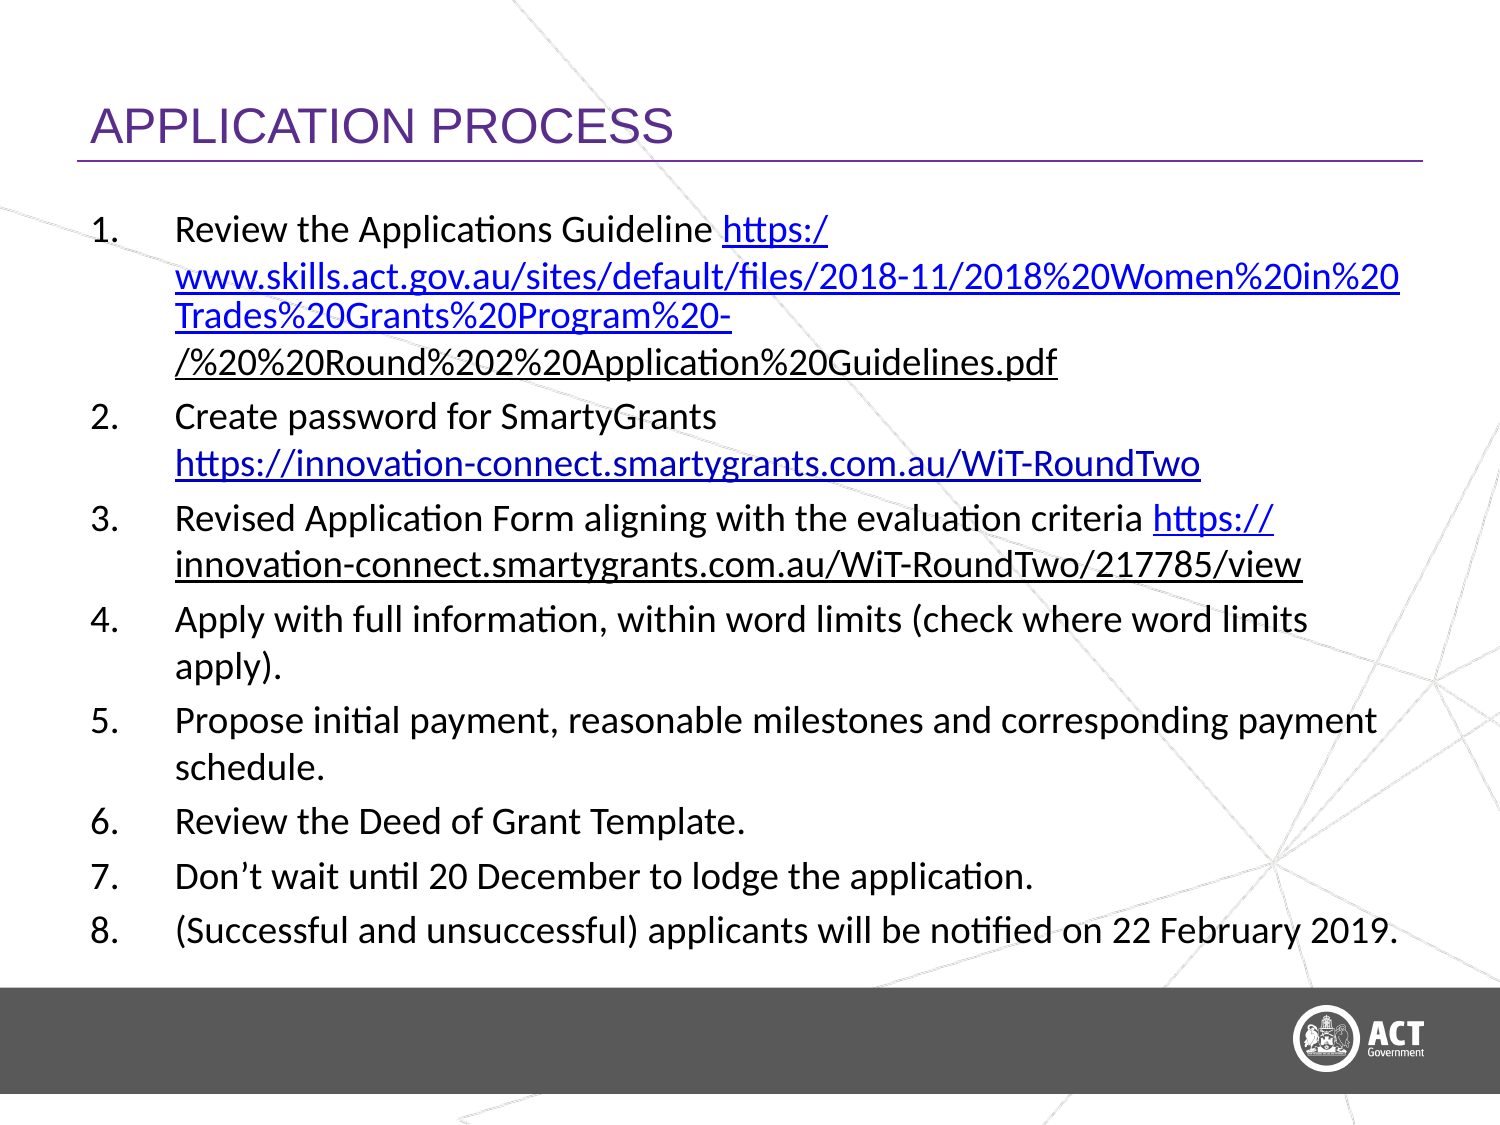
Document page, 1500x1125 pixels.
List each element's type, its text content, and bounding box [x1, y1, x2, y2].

picture [0, 0, 1500, 987]
list Review the Applications Guideline https:/www.skills.act.gov.au/sites/default/files/2018-11/2018%20Women%20in%20Trades%20Grants%20Program%20-/%20%20Round%202%20Application%20Guidelines.pdf Create password for SmartyGrants https://innovation-connect.smartygrants.com.au/WiT-RoundTwo Revised Application Form aligning with the evaluation criteria https://innovation-connect.smartygrants.com.au/WiT-RoundTwo/217785/view Apply with full information, within word limits (check where word limits apply). Propose initial payment, reasonable milestones and corresponding payment schedule. Review the Deed of Grant Template. Don’t wait until 20 December to lodge the application. (Successful and unsuccessful) applicants will be notified on 22 February 2019. [75, 196, 1425, 953]
picture [1293, 1005, 1424, 1072]
title APPLICATION PROCESS [75, 45, 1425, 161]
picture [0, 1094, 1500, 1125]
